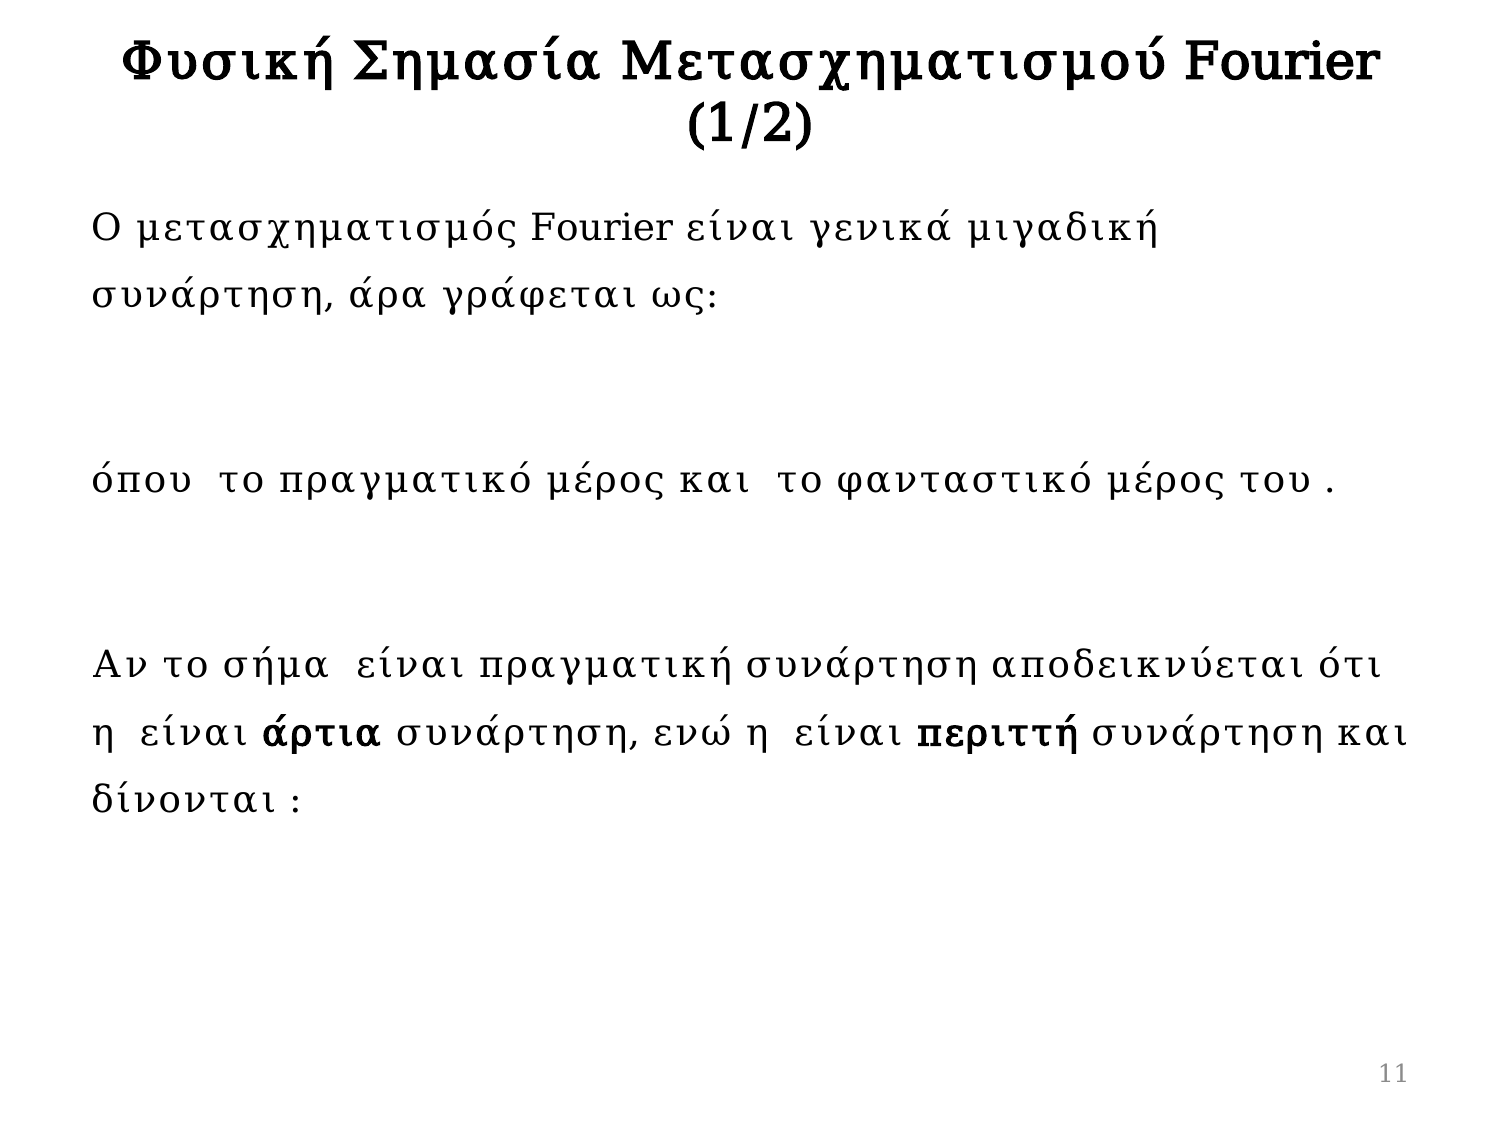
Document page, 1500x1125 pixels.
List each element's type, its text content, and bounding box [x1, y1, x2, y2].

title Φυσική Σημασία Μετασχηματισμού Fourier (1/2) [75, 19, 1425, 159]
slide_number 11 [1222, 1042, 1425, 1103]
